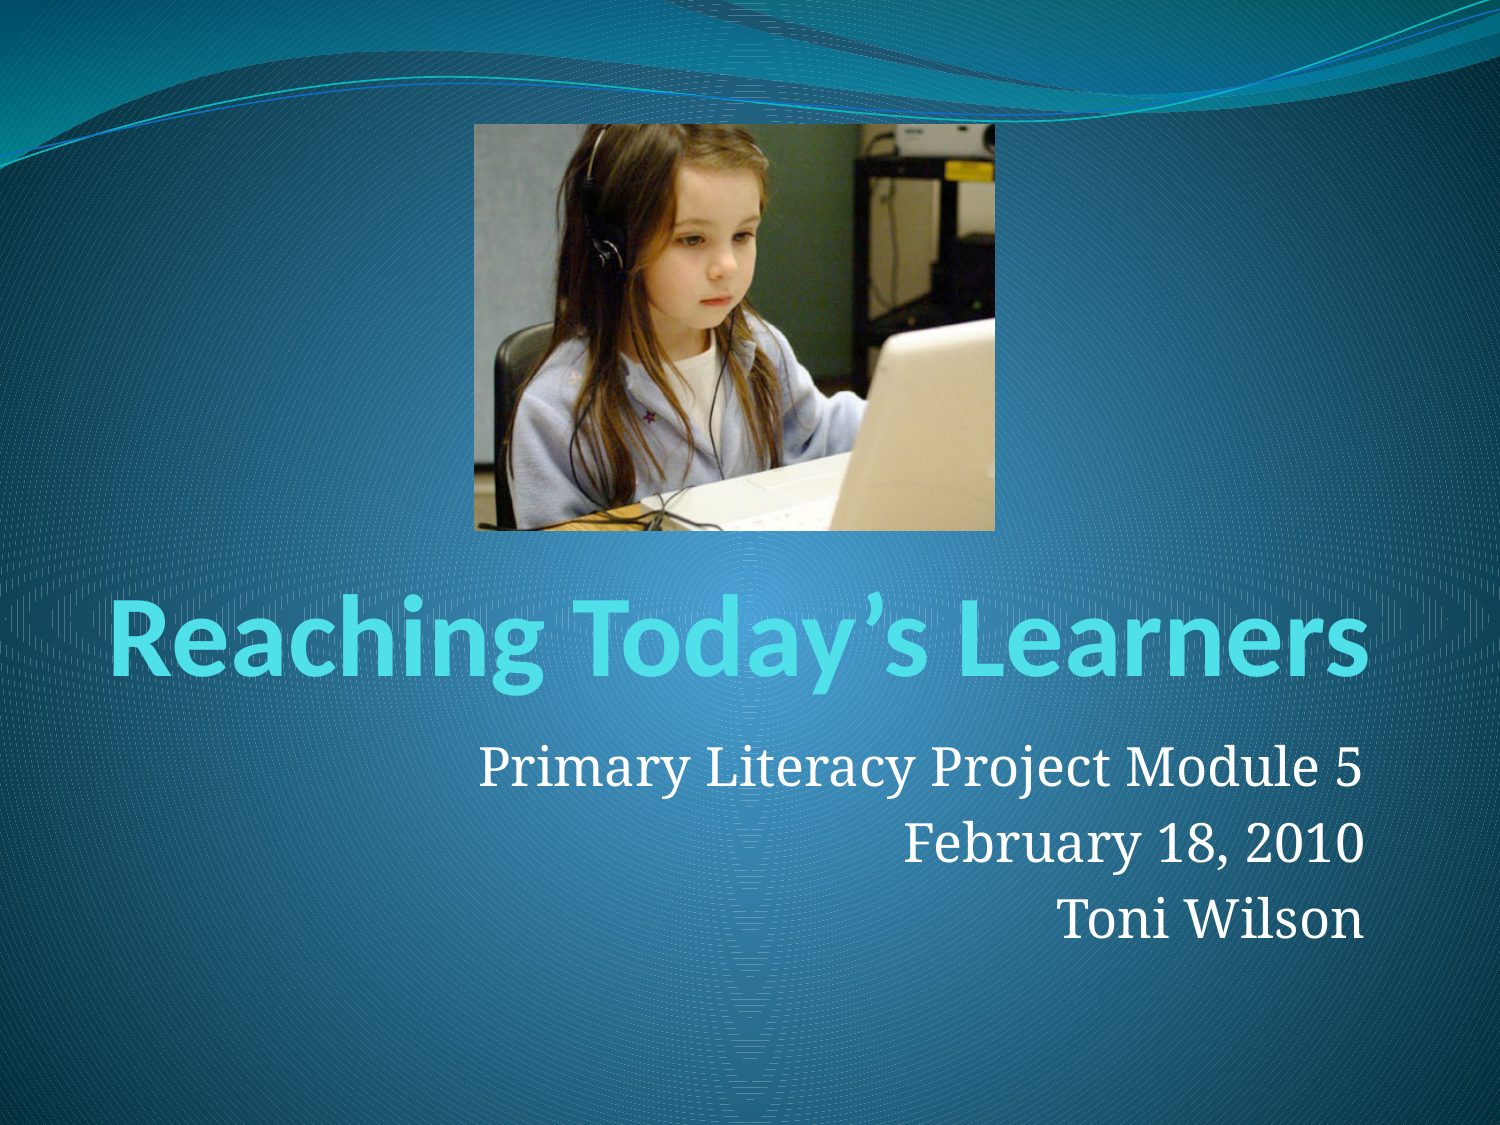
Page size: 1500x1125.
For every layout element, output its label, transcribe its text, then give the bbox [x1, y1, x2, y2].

subtitle Primary Literacy Project Module 5 February 18, 2010 Toni Wilson [87, 725, 1376, 1000]
picture [474, 124, 995, 531]
title Reaching Today’s Learners [87, 224, 1376, 700]
